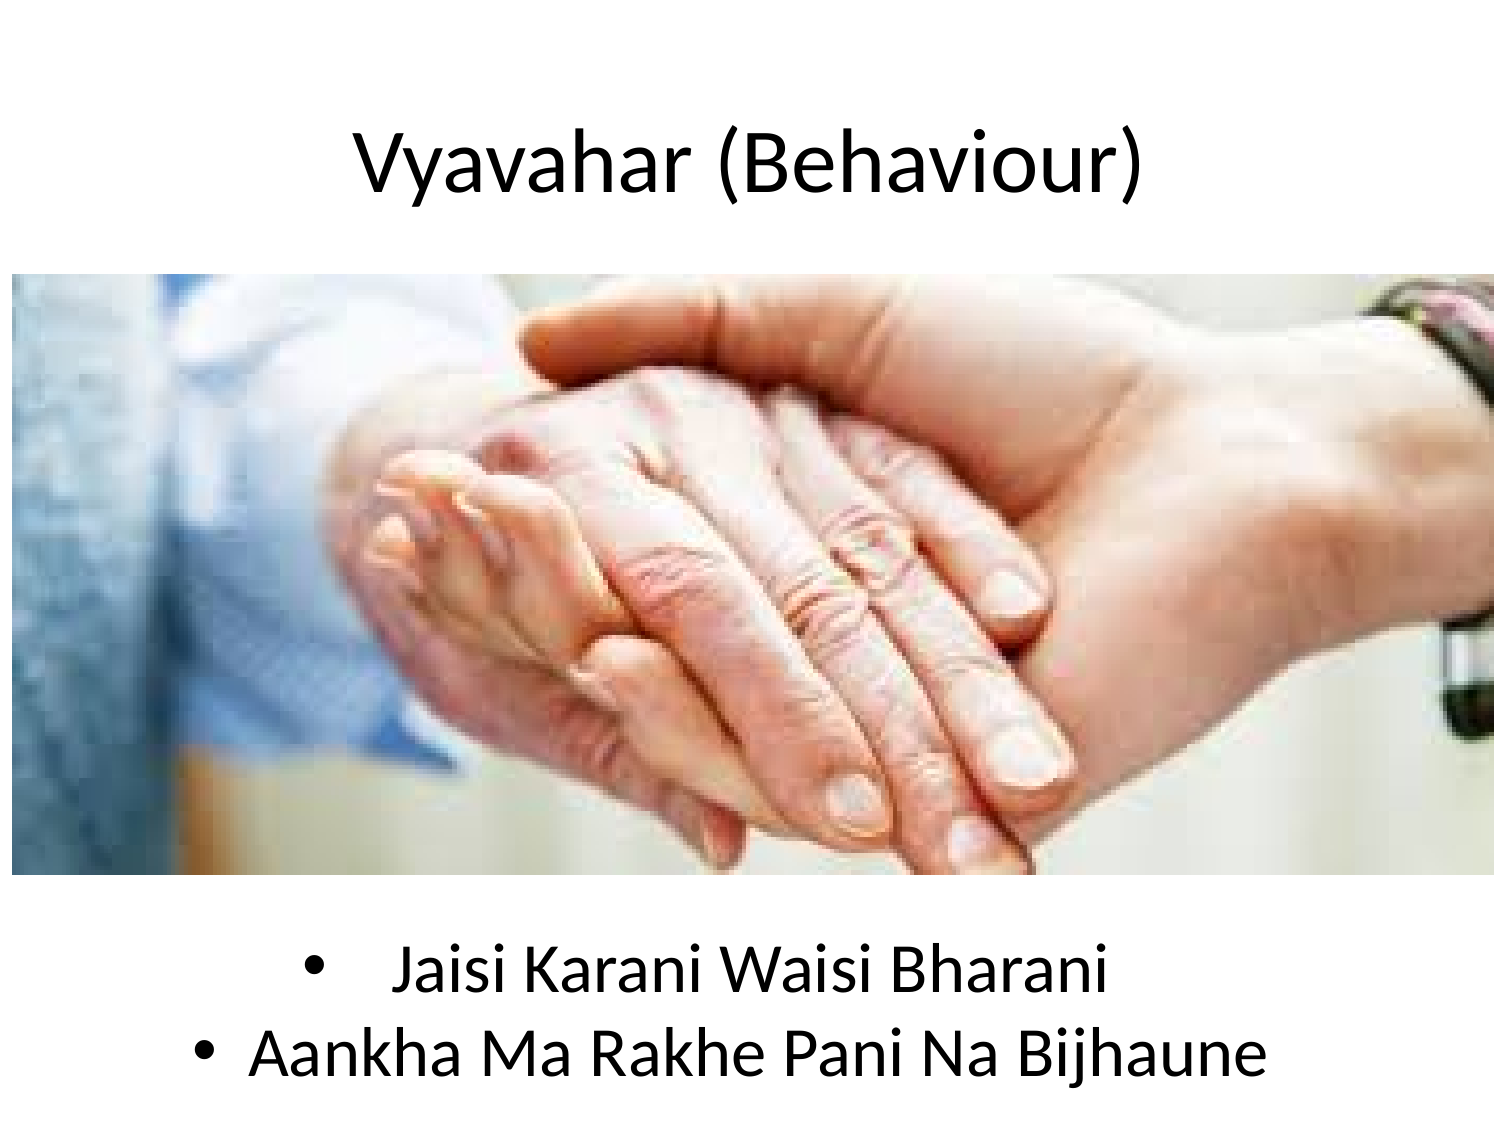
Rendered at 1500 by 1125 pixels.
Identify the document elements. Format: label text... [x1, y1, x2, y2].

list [12, 274, 1494, 876]
title Vyavahar (Behaviour) [75, 62, 1425, 250]
text_box Jaisi Karani Waisi Bharani Aankha Ma Rakhe Pani Na Bijhaune [74, 912, 1425, 1100]
